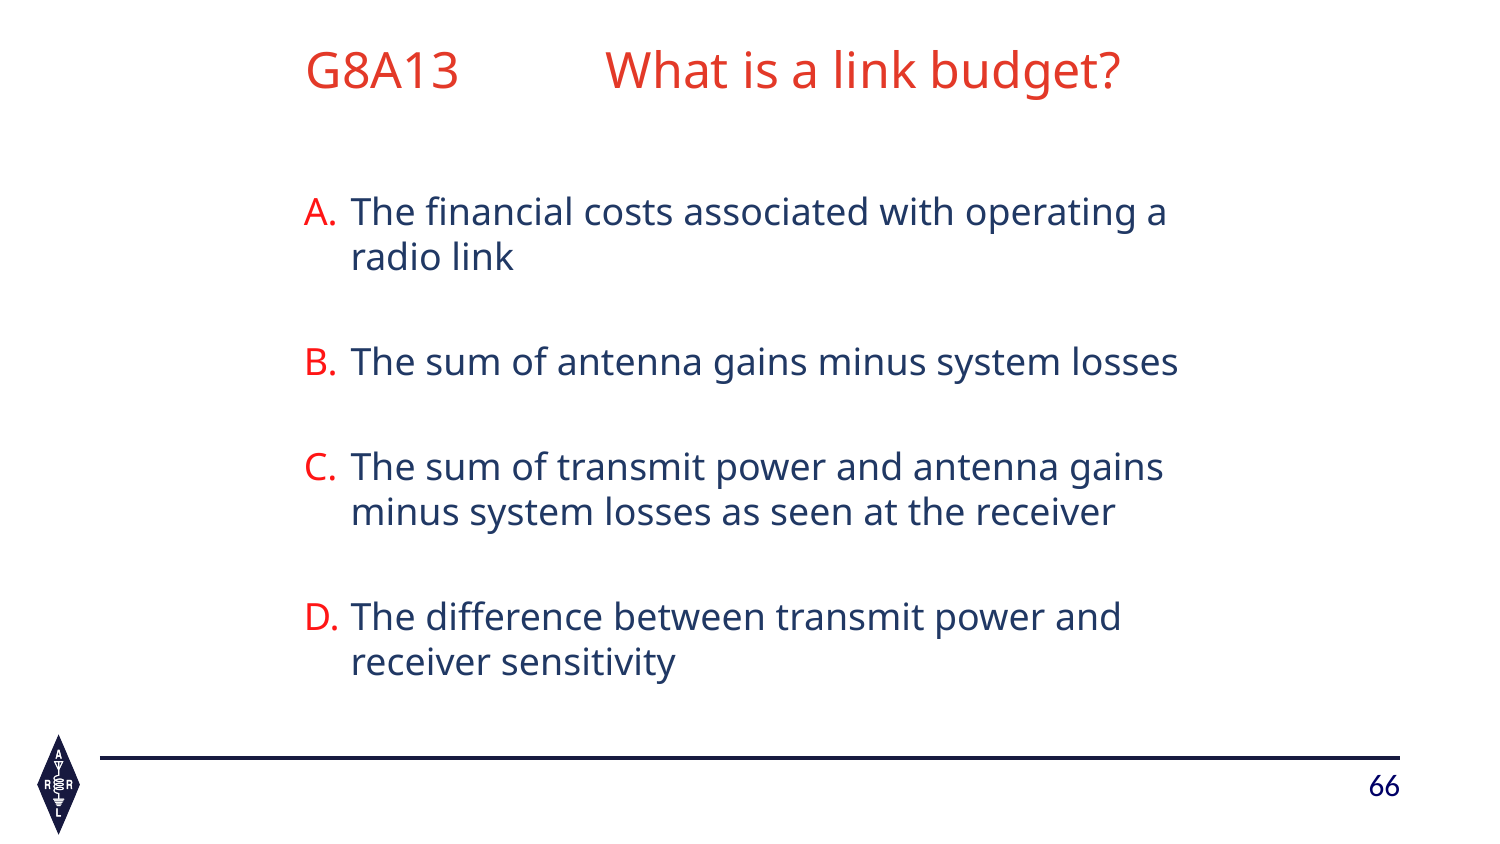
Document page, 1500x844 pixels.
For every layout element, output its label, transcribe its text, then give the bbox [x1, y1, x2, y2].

picture [37, 734, 80, 835]
title G8A13 What is a link budget? [305, 39, 1195, 147]
text_box The financial costs associated with operating a radio link The sum of antenna gains minus system losses The sum of transmit power and antenna gains minus system losses as seen at the receiver The difference between transmit power and receiver sensitivity [292, 181, 1208, 708]
slide_number 66 [1302, 761, 1400, 807]
